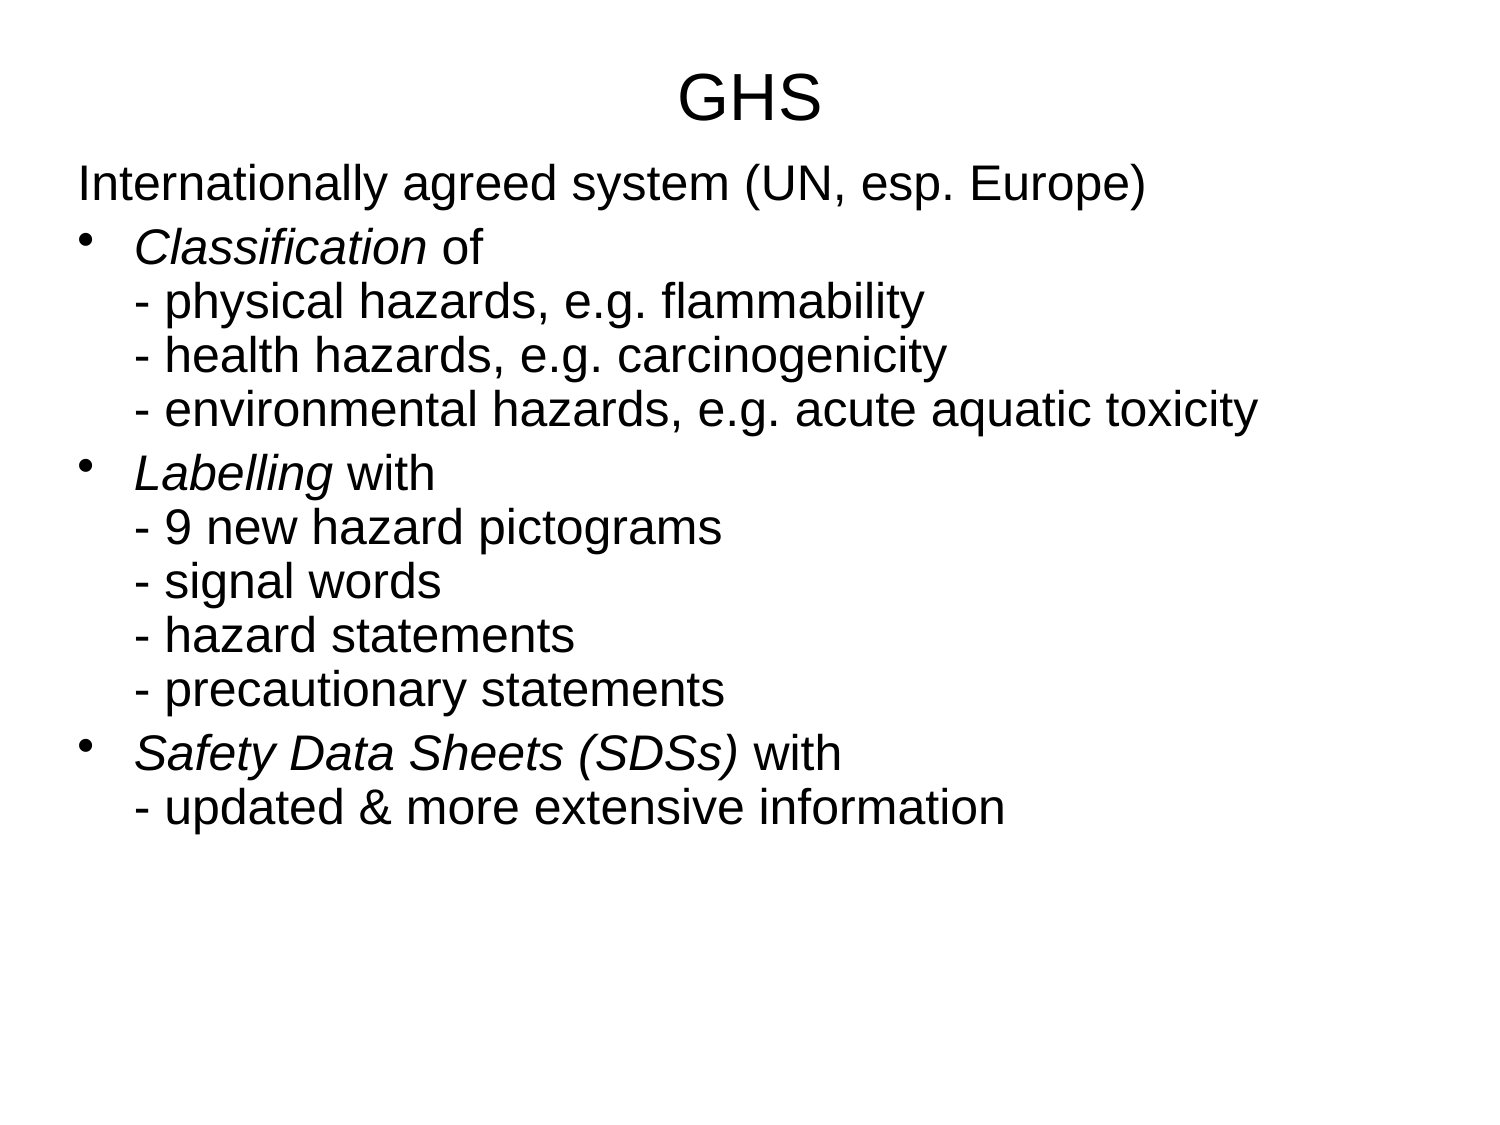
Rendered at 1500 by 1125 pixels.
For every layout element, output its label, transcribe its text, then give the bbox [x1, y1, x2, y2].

list Internationally agreed system (UN, esp. Europe) Classification of - physical hazards, e.g. flammability - health hazards, e.g. carcinogenicity - environmental hazards, e.g. acute aquatic toxicity Labelling with - 9 new hazard pictograms - signal words - hazard statements - precautionary statements Safety Data Sheets (SDSs) with - updated & more extensive information [62, 149, 1463, 1118]
title GHS [112, 50, 1388, 138]
